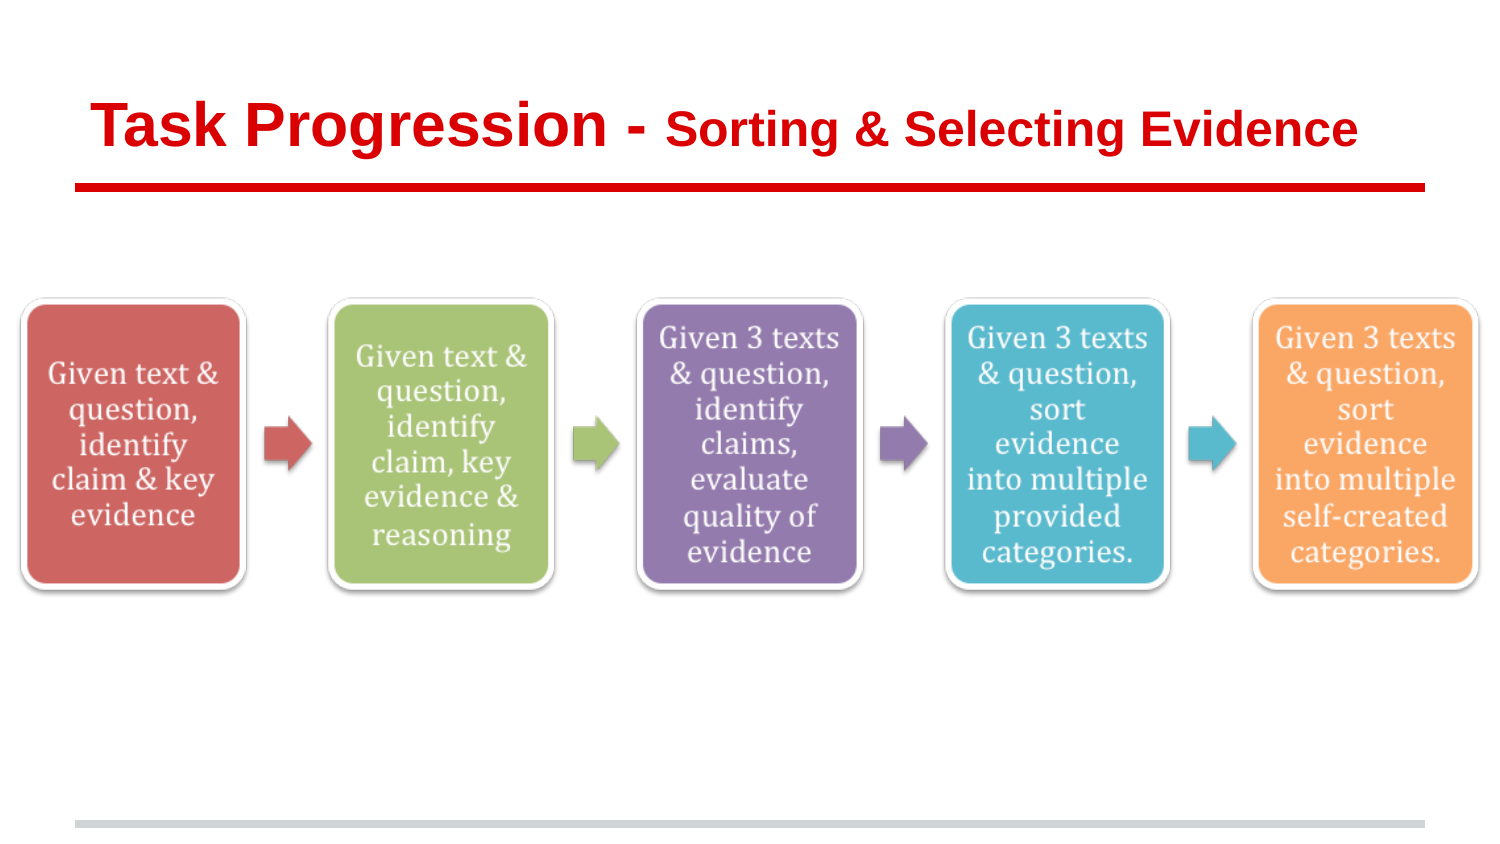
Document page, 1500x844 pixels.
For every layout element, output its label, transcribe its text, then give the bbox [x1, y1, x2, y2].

picture [12, 166, 1487, 721]
title Task Progression - Sorting & Selecting Evidence [75, 33, 1425, 164]
